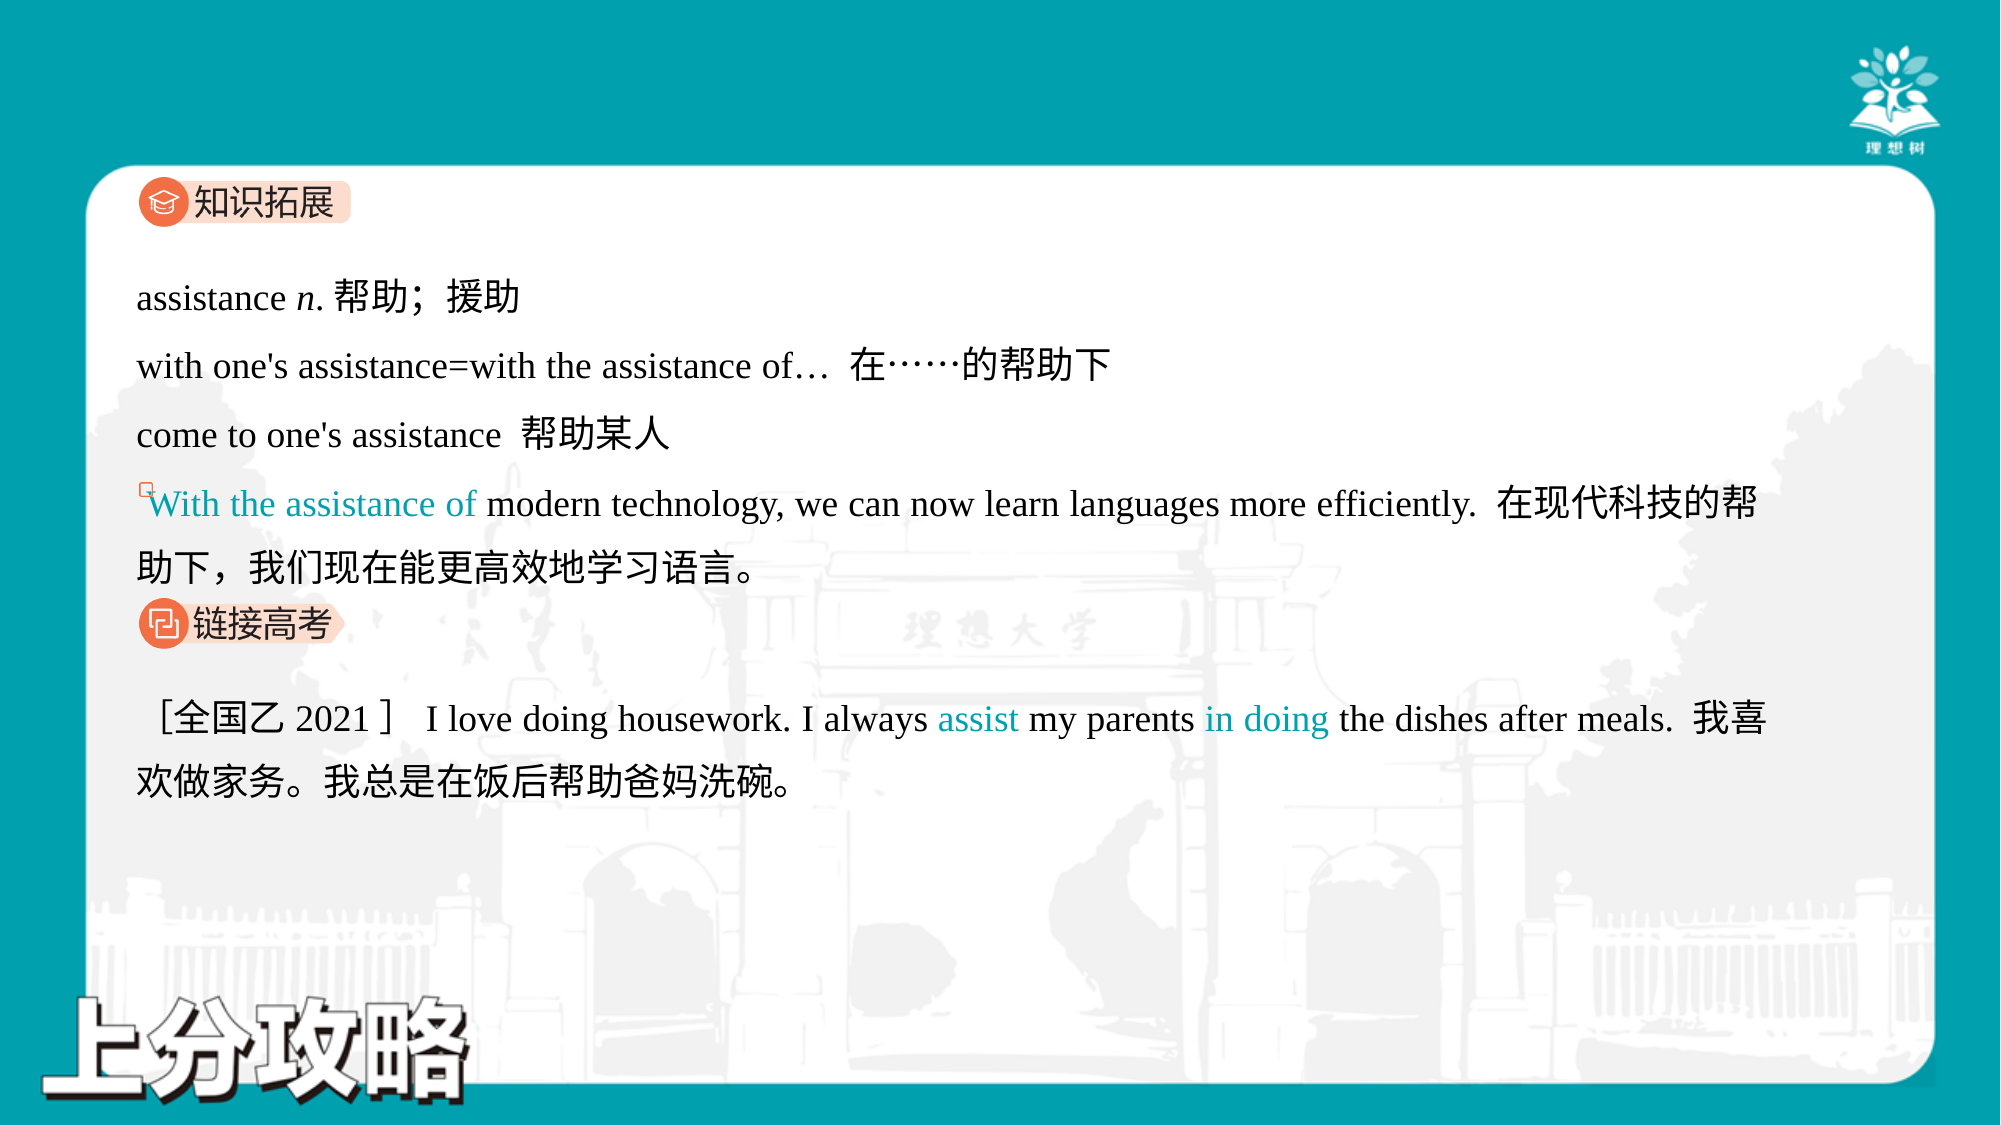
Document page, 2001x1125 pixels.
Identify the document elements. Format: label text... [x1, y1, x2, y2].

picture [0, 0, 2000, 1125]
text_box assistance n.帮助；援助 with one's assistance=with the assistance of… 在……的帮助下 come to one's assistance 帮助某人 With the assistance of modern technology, we can now learn languages more efficiently. 在现代科技的帮 助下，我们现在能更高效地学习语言。#110 [136, 249, 1865, 581]
text_box ［全国乙2021］I love doing housework. I always assist my parents in doing the dishes after meals. 我喜 欢做家务。我总是在饭后帮助爸妈洗碗。#112 [136, 669, 1865, 796]
